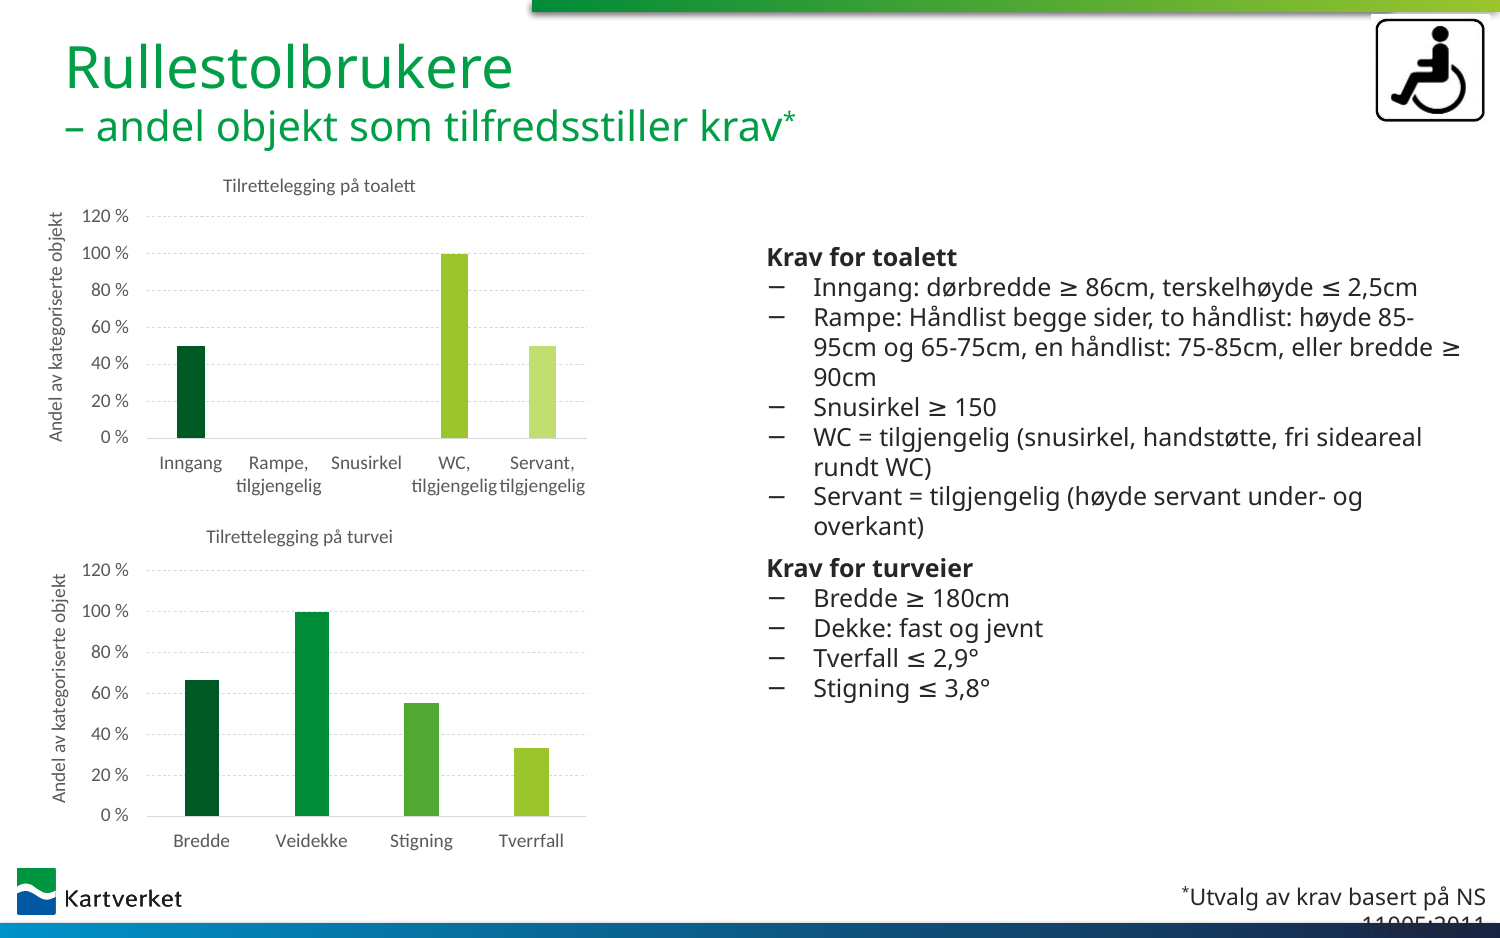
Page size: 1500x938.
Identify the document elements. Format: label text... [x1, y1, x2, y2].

picture [1371, 13, 1491, 127]
text_box *Utvalg av krav basert på NS 11005:2011 [1068, 873, 1500, 938]
text_box Rullestolbrukere – andel objekt som tilfredsstiller krav* [49, 14, 1431, 158]
picture [41, 520, 598, 859]
text_box Krav for turveier Bredde ≥ 180cm Dekke: fast og jevnt Tverfall ≤ 2,9° Stigning ≤ 3,8° [751, 545, 1483, 710]
text_box Krav for toalett Inngang: dørbredde ≥ 86cm, terskelhøyde ≤ 2,5cm Rampe: Håndlist begge sider, to håndlist: høyde 85-95cm og 65-75cm, en håndlist: 75-85cm, eller bredde ≥ 90cm Snusirkel ≥ 150 WC = tilgjengelig (snusirkel, handstøtte, fri sideareal rundt WC) Servant = tilgjengelig (høyde servant under- og overkant) [751, 234, 1483, 545]
picture [41, 166, 598, 505]
